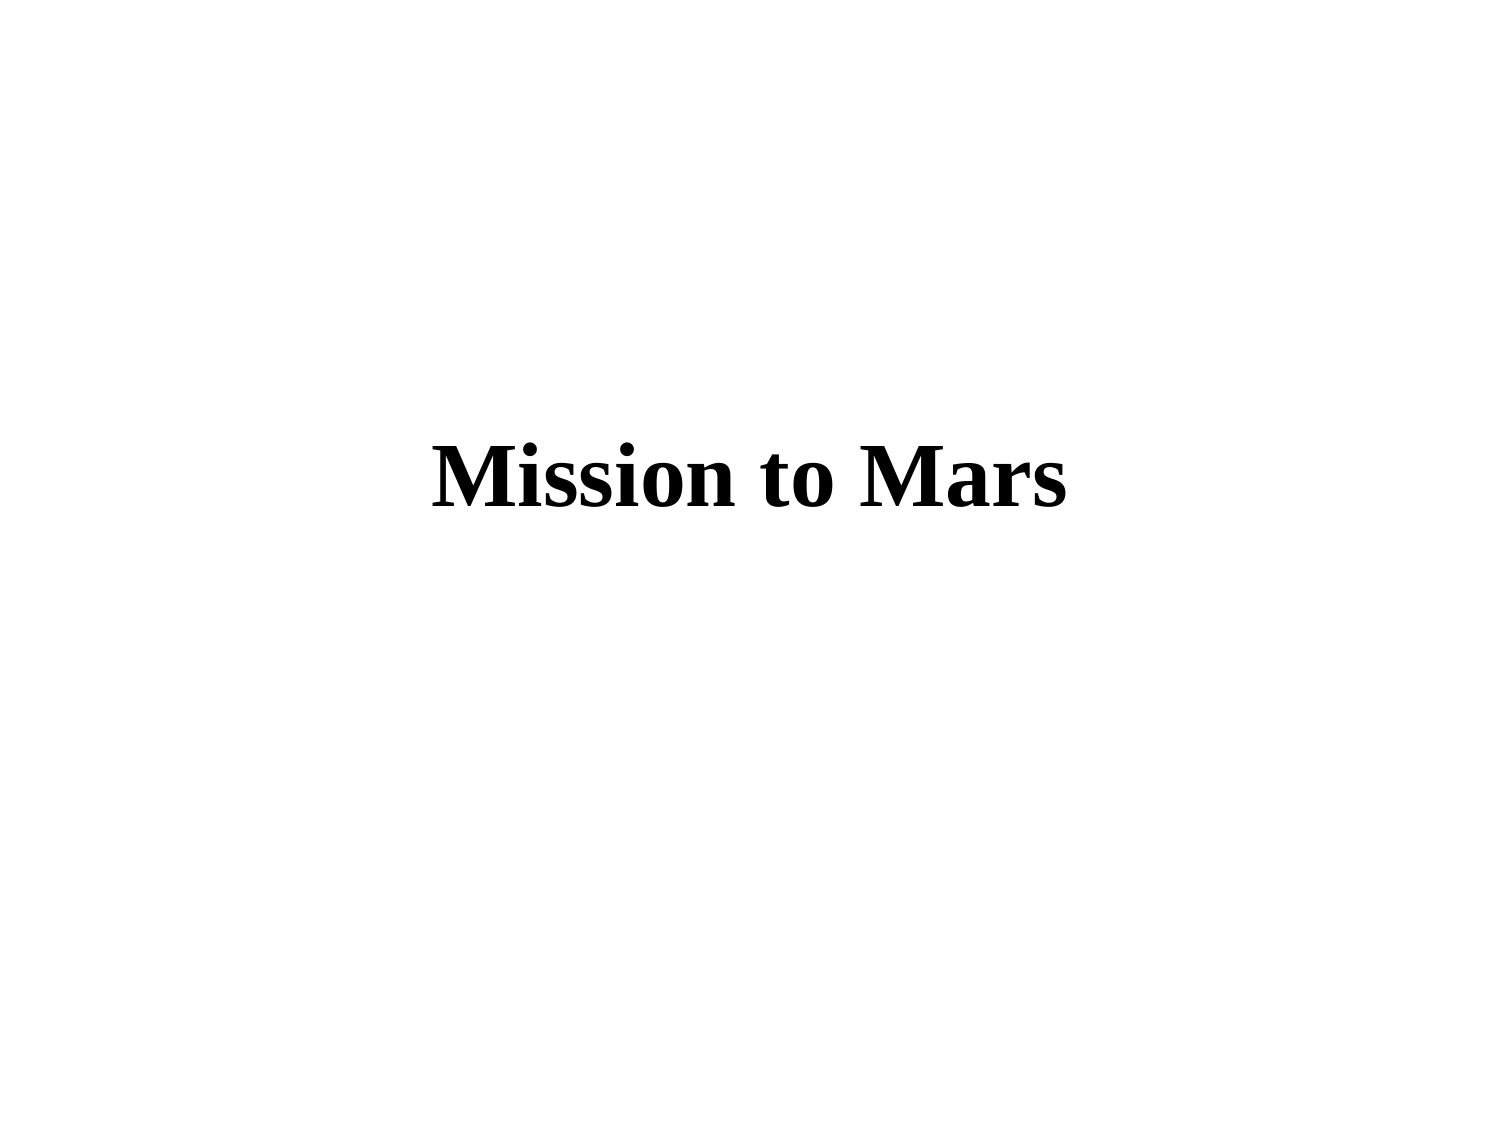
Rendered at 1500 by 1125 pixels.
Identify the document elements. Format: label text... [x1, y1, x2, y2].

title Mission to Mars [112, 349, 1388, 591]
